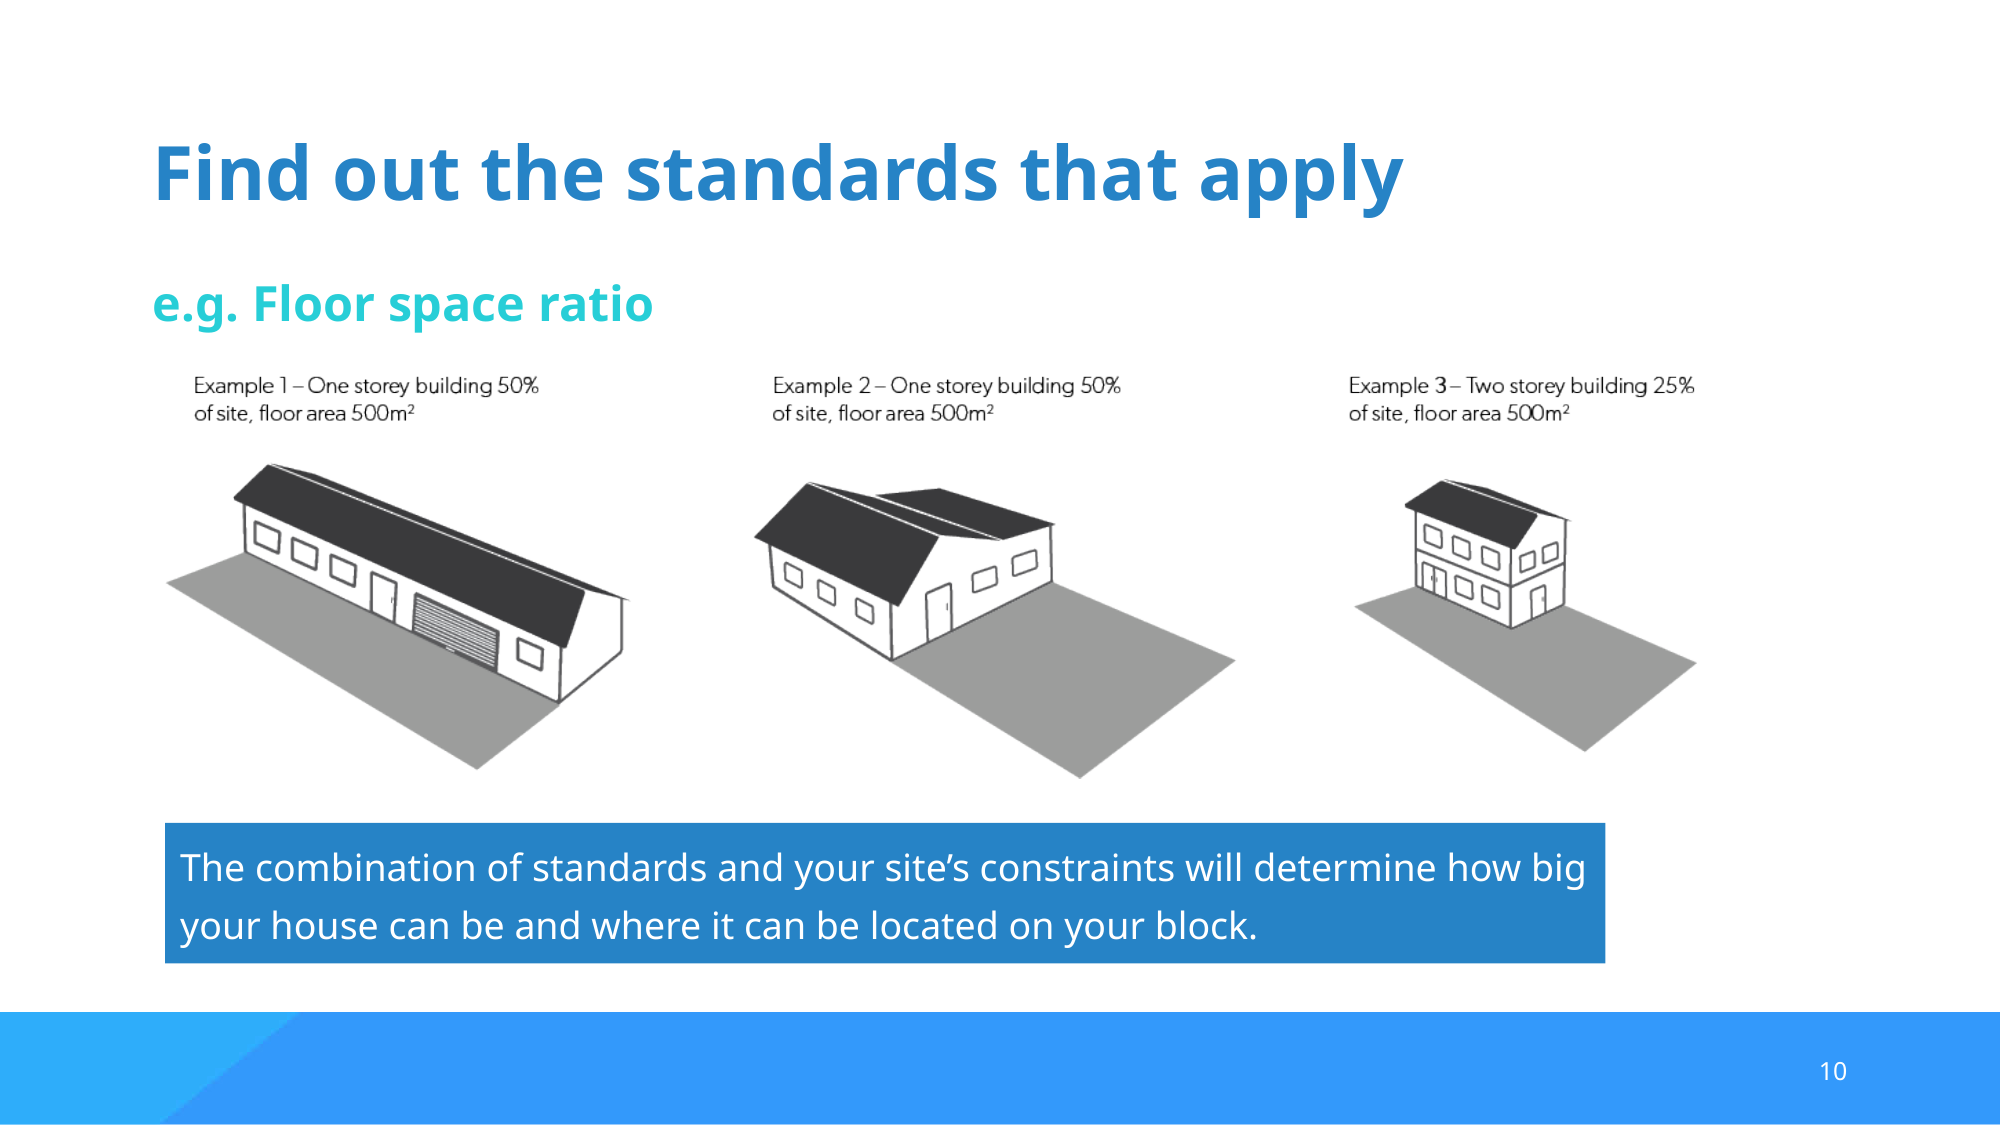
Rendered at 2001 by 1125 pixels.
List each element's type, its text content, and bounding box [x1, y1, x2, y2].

slide_number 10 [1412, 1042, 1863, 1103]
title Find out the standards that apply [137, 28, 1863, 247]
picture [165, 374, 1700, 779]
picture [0, 1012, 2000, 1125]
list The combination of standards and your site’s constraints will determine how big your house can be and where it can be located on your block. [165, 822, 1606, 964]
list e.g. Floor space ratio [137, 247, 1863, 339]
